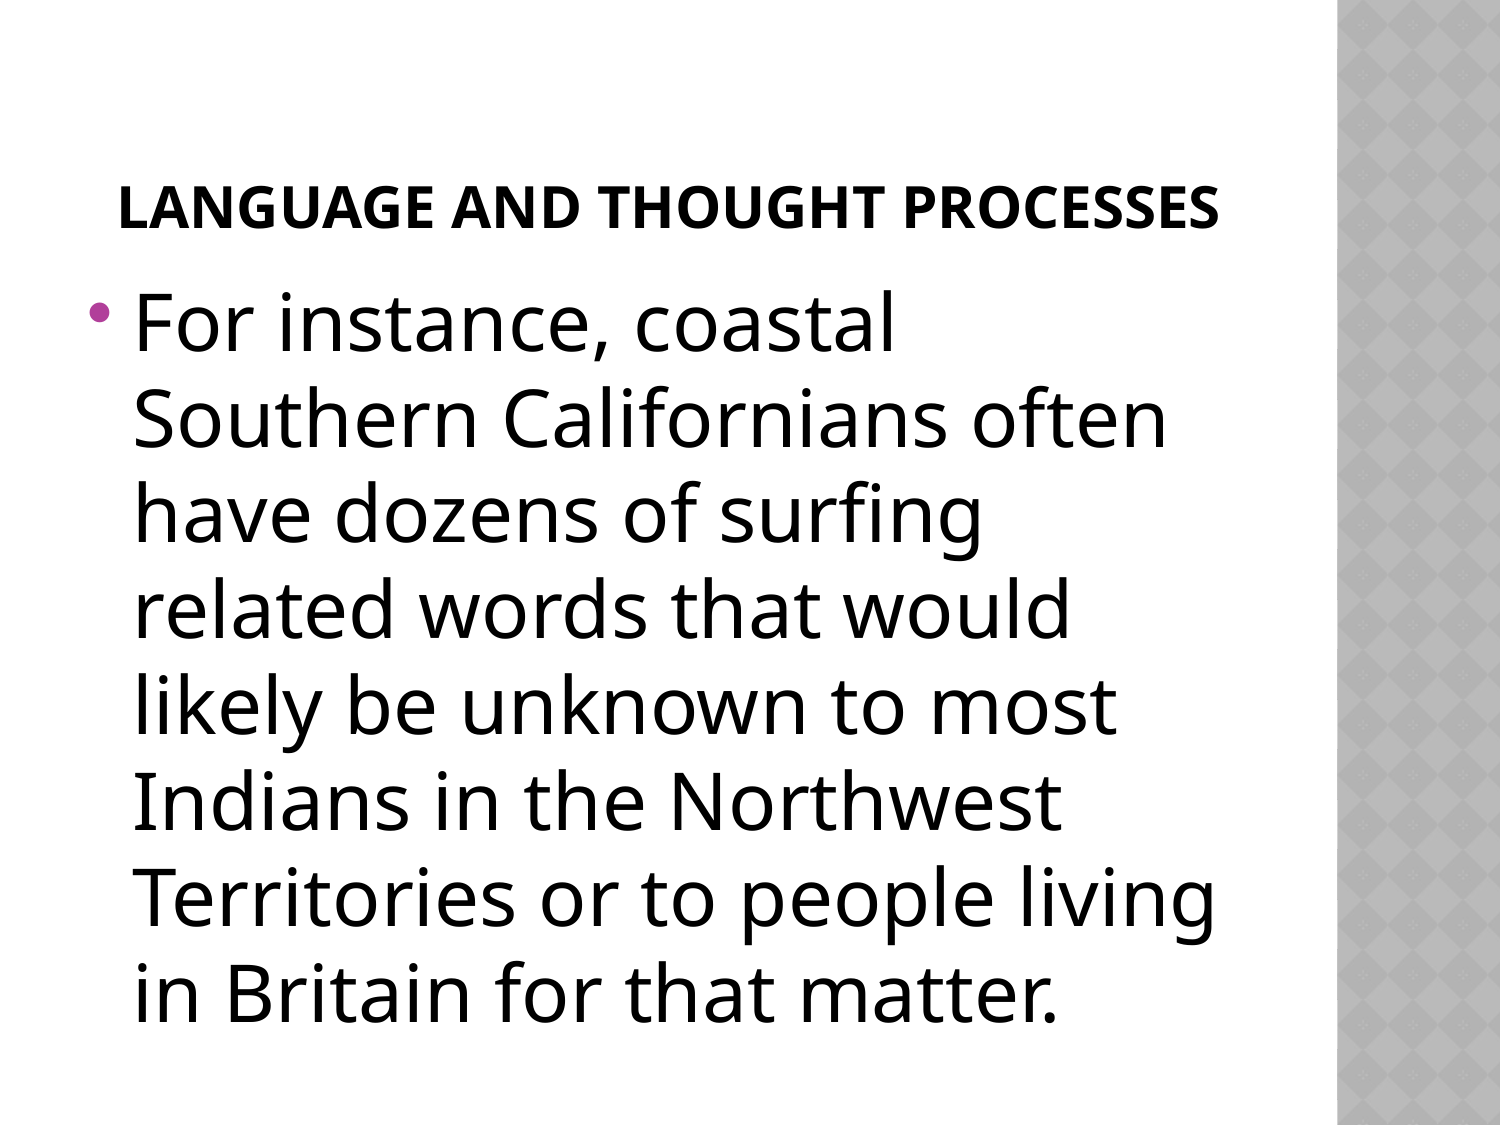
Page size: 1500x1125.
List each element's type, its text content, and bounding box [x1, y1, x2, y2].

list For instance, coastal Southern Californians often have dozens of surfing related words that would likely be unknown to most Indians in the Northwest Territories or to people living in Britain for that matter. [75, 264, 1263, 1059]
title Language and thought processes [75, 52, 1263, 240]
